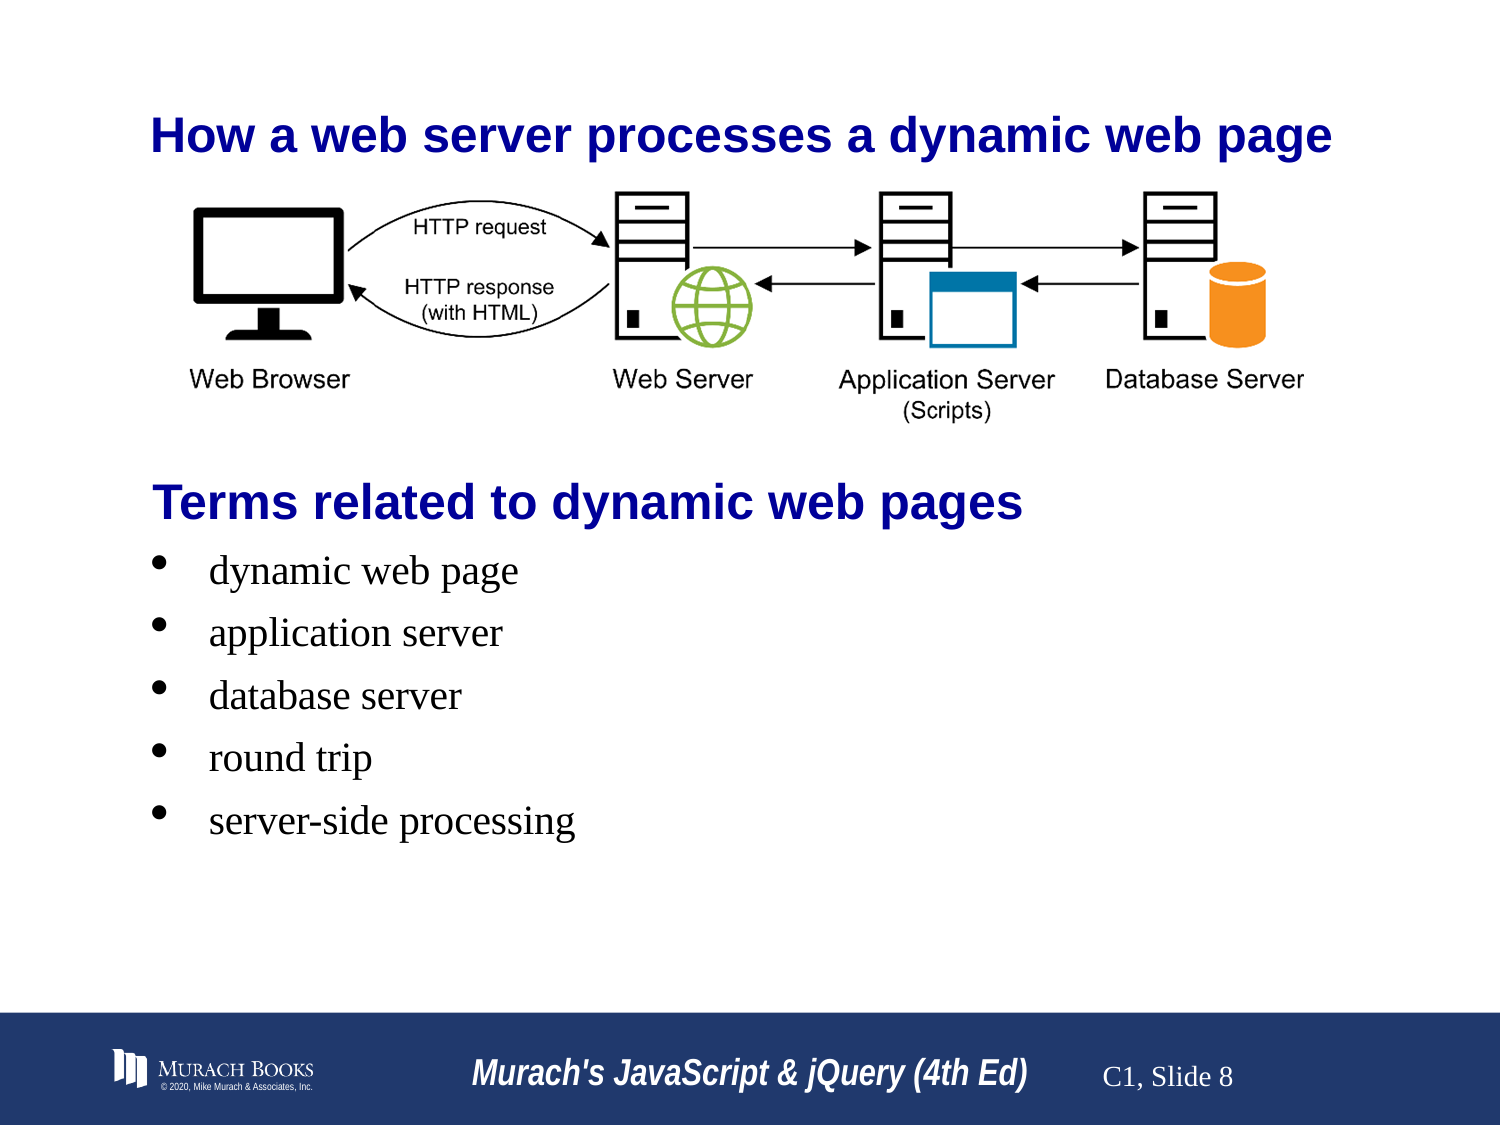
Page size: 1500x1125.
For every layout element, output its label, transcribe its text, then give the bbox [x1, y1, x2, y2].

list Terms related to dynamic web pages dynamic web page application server database server round trip server-side processing [137, 462, 1350, 825]
footer © 2020, Mike Murach & Associates, Inc. [12, 1025, 463, 1100]
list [189, 187, 1304, 426]
slide_number Murach's JavaScript & jQuery (4th Ed) [463, 1025, 1050, 1100]
title How a web server processes a dynamic web page [150, 102, 1350, 164]
slide_number C1, Slide 8 [1087, 1025, 1400, 1100]
